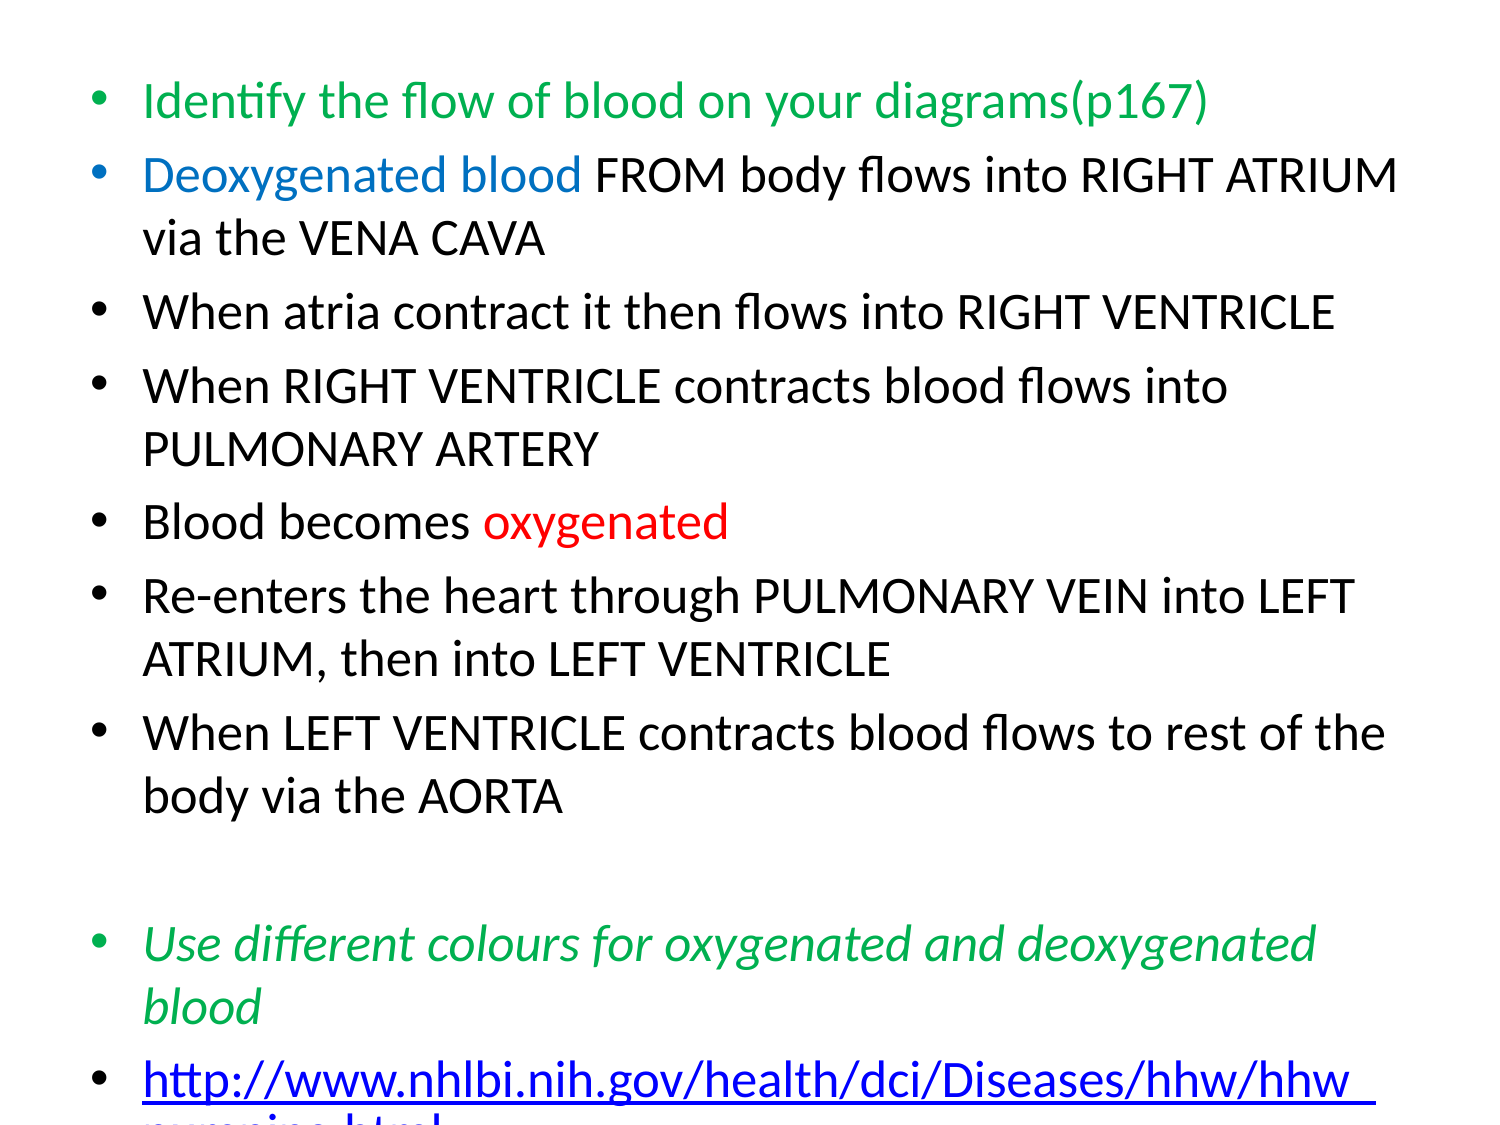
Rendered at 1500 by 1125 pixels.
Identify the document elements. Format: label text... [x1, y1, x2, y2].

list Identify the flow of blood on your diagrams(p167) Deoxygenated blood FROM body flows into RIGHT ATRIUM via the VENA CAVA When atria contract it then flows into RIGHT VENTRICLE When RIGHT VENTRICLE contracts blood flows into PULMONARY ARTERY Blood becomes oxygenated Re-enters the heart through PULMONARY VEIN into LEFT ATRIUM, then into LEFT VENTRICLE When LEFT VENTRICLE contracts blood flows to rest of the body via the AORTA Use different colours for oxygenated and deoxygenated blood http://www.nhlbi.nih.gov/health/dci/Diseases/hhw/hhw_pumping.html [75, 58, 1425, 1125]
